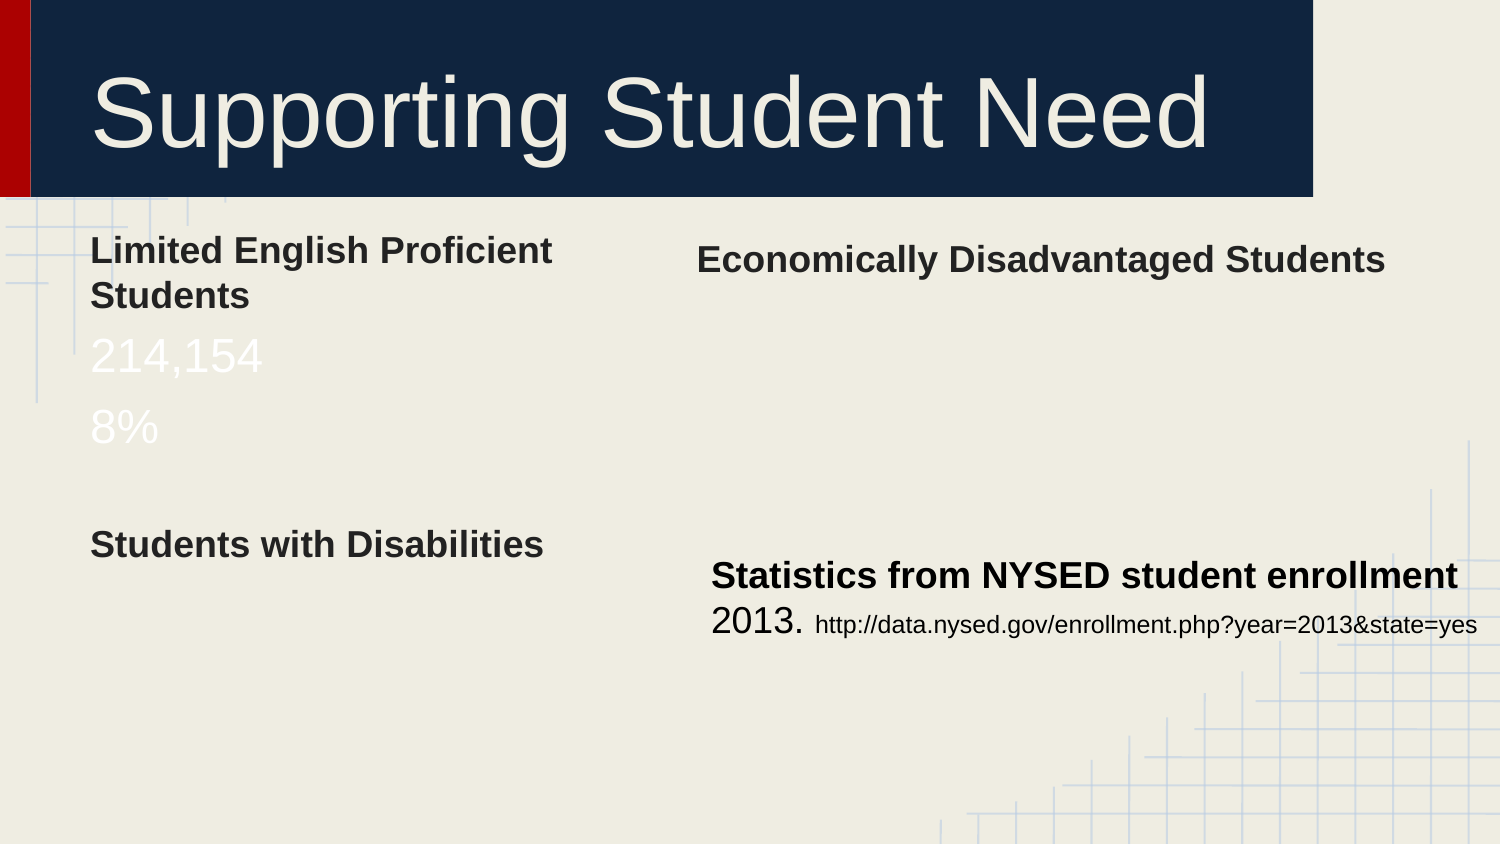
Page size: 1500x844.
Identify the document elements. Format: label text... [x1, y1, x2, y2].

text_box Students with Disabilities 400,064 15% [74, 471, 602, 823]
text_box Statistics from NYSED student enrollment 2013. http://data.nysed.gov/enrollment.php?year=2013&state=yes [696, 531, 1500, 662]
list Limited English Proficient Students 214,154 8% [75, 210, 652, 444]
text_box Economically Disadvantaged Students 1,435,844 54% [681, 231, 1486, 423]
title Supporting Student Need [75, 16, 1276, 183]
